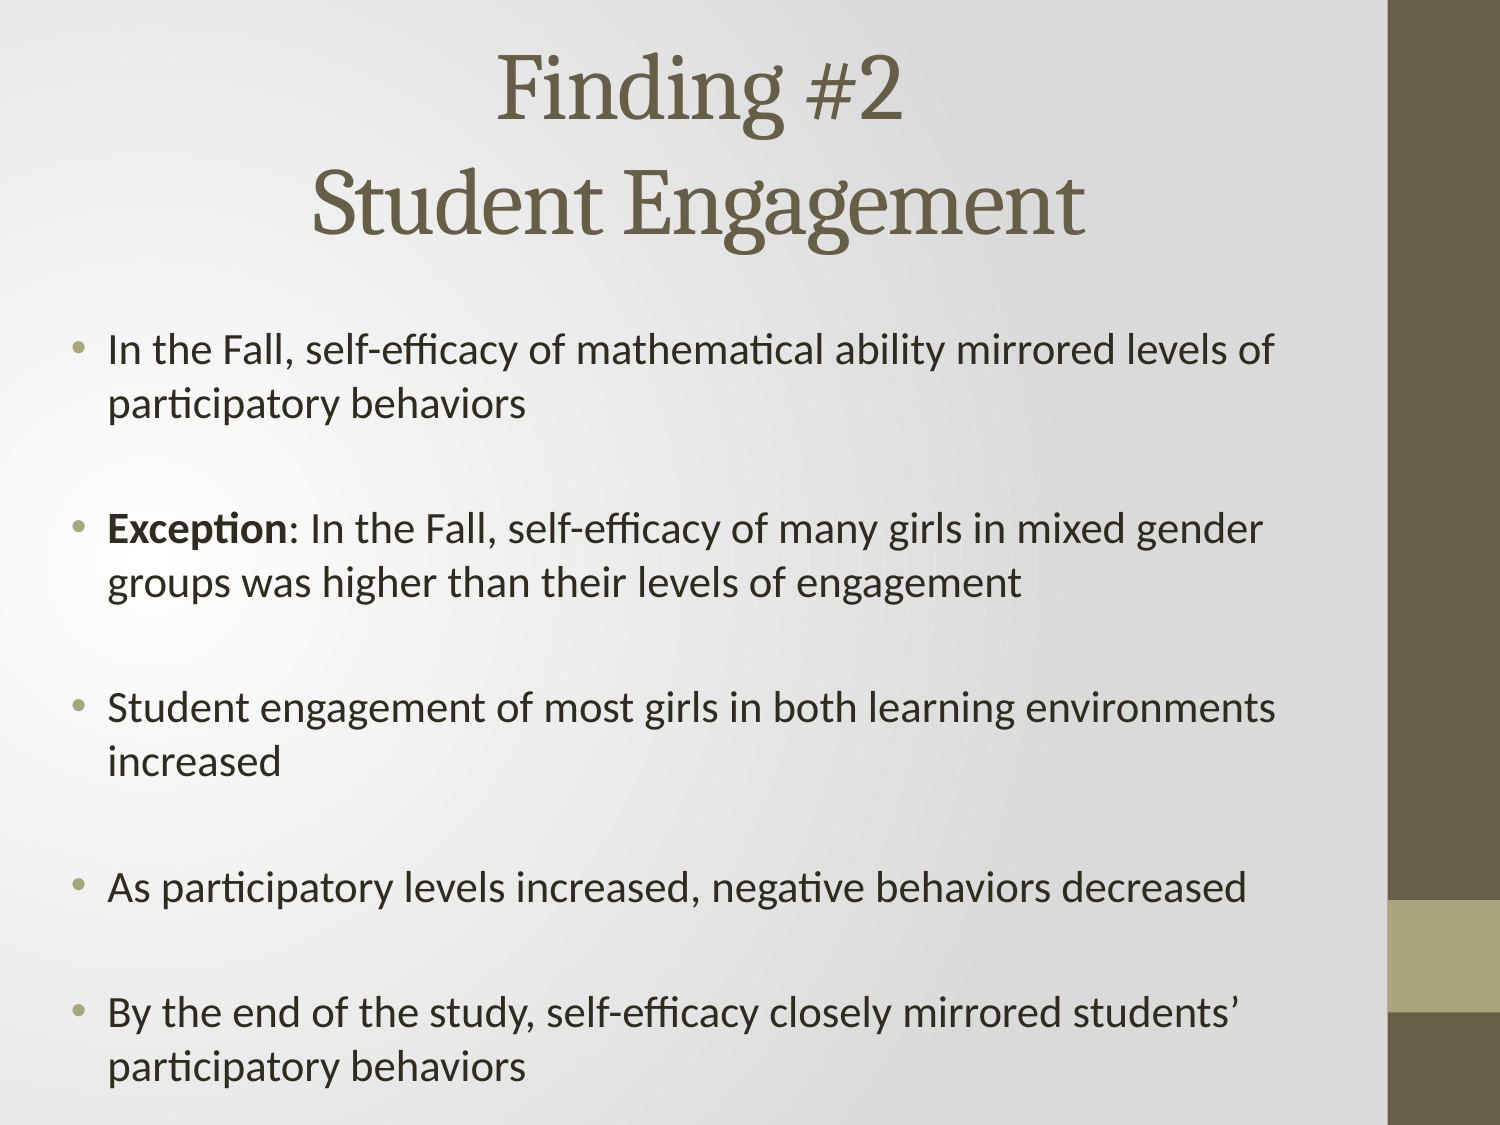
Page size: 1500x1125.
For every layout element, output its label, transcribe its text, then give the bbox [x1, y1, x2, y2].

list In the Fall, self-efficacy of mathematical ability mirrored levels of participatory behaviors Exception: In the Fall, self-efficacy of many girls in mixed gender groups was higher than their levels of engagement Student engagement of most girls in both learning environments increased As participatory levels increased, negative behaviors decreased By the end of the study, self-efficacy closely mirrored students’ participatory behaviors [37, 312, 1363, 1100]
title Finding #2 Student Engagement [75, 45, 1325, 233]
